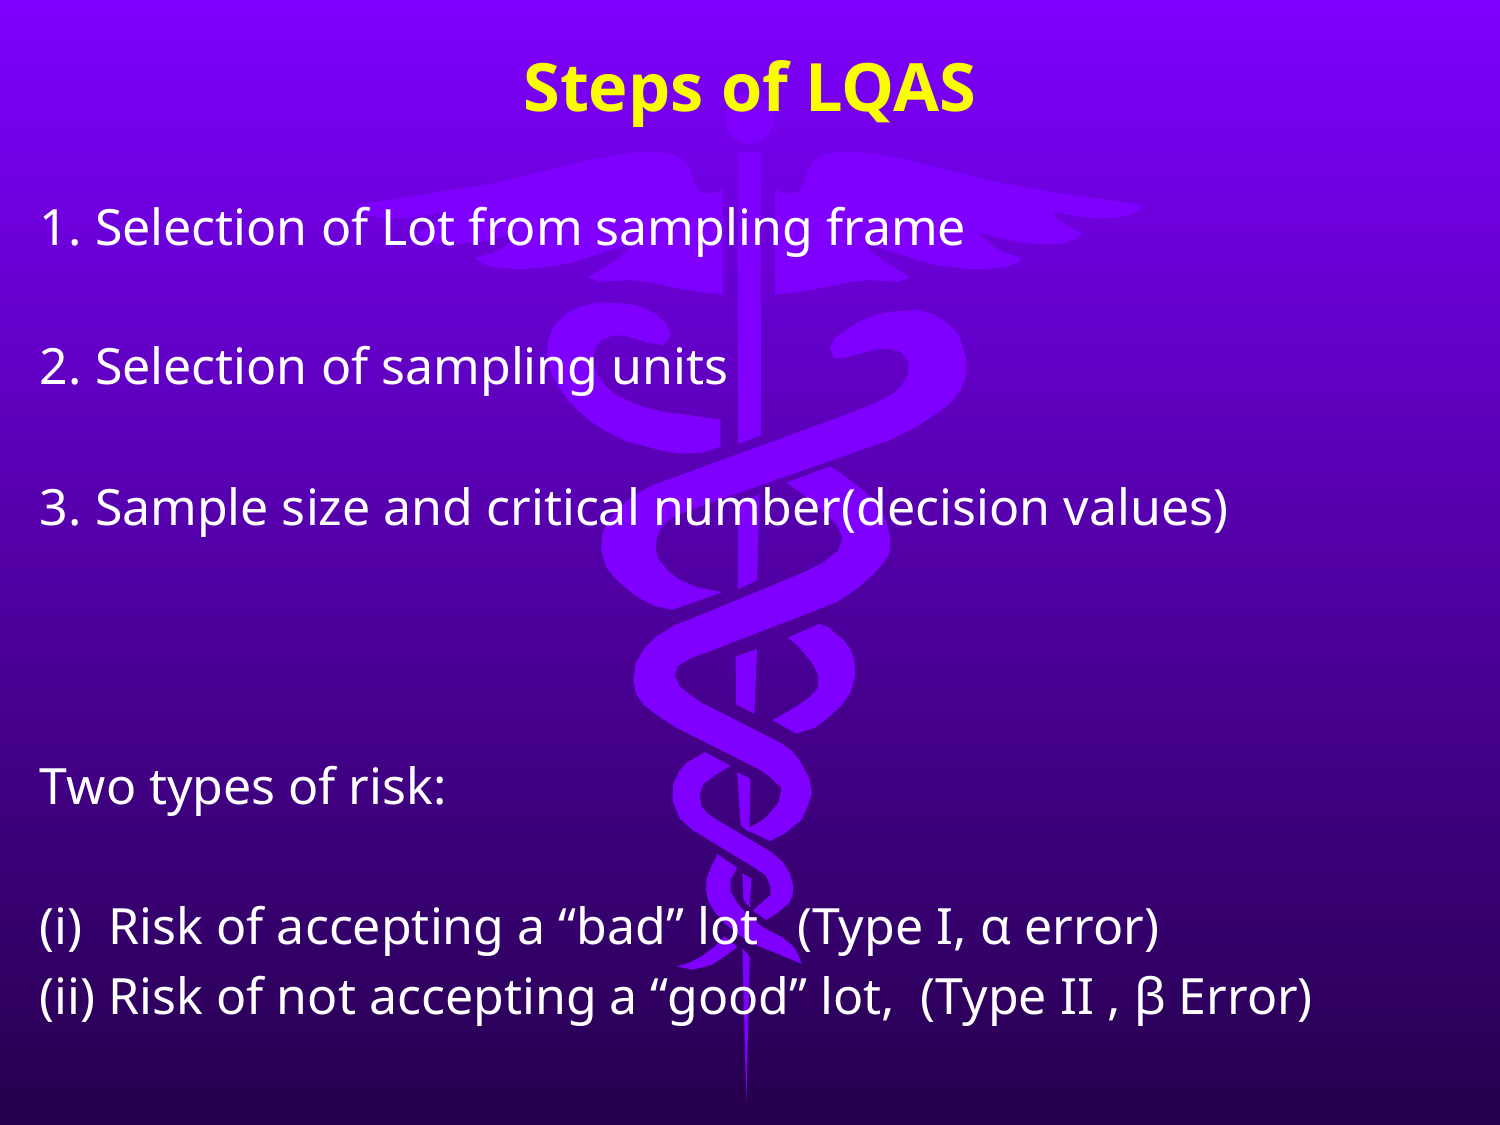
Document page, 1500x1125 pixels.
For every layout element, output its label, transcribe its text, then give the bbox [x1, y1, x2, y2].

title Steps of LQAS [112, 12, 1388, 187]
list 1. Selection of Lot from sampling frame 2. Selection of sampling units 3. Sample size and critical number(decision values) Two types of risk: (i) Risk of accepting a “bad” lot (Type I, α error) (ii) Risk of not accepting a “good” lot, (Type II , β Error) [24, 187, 1500, 1125]
